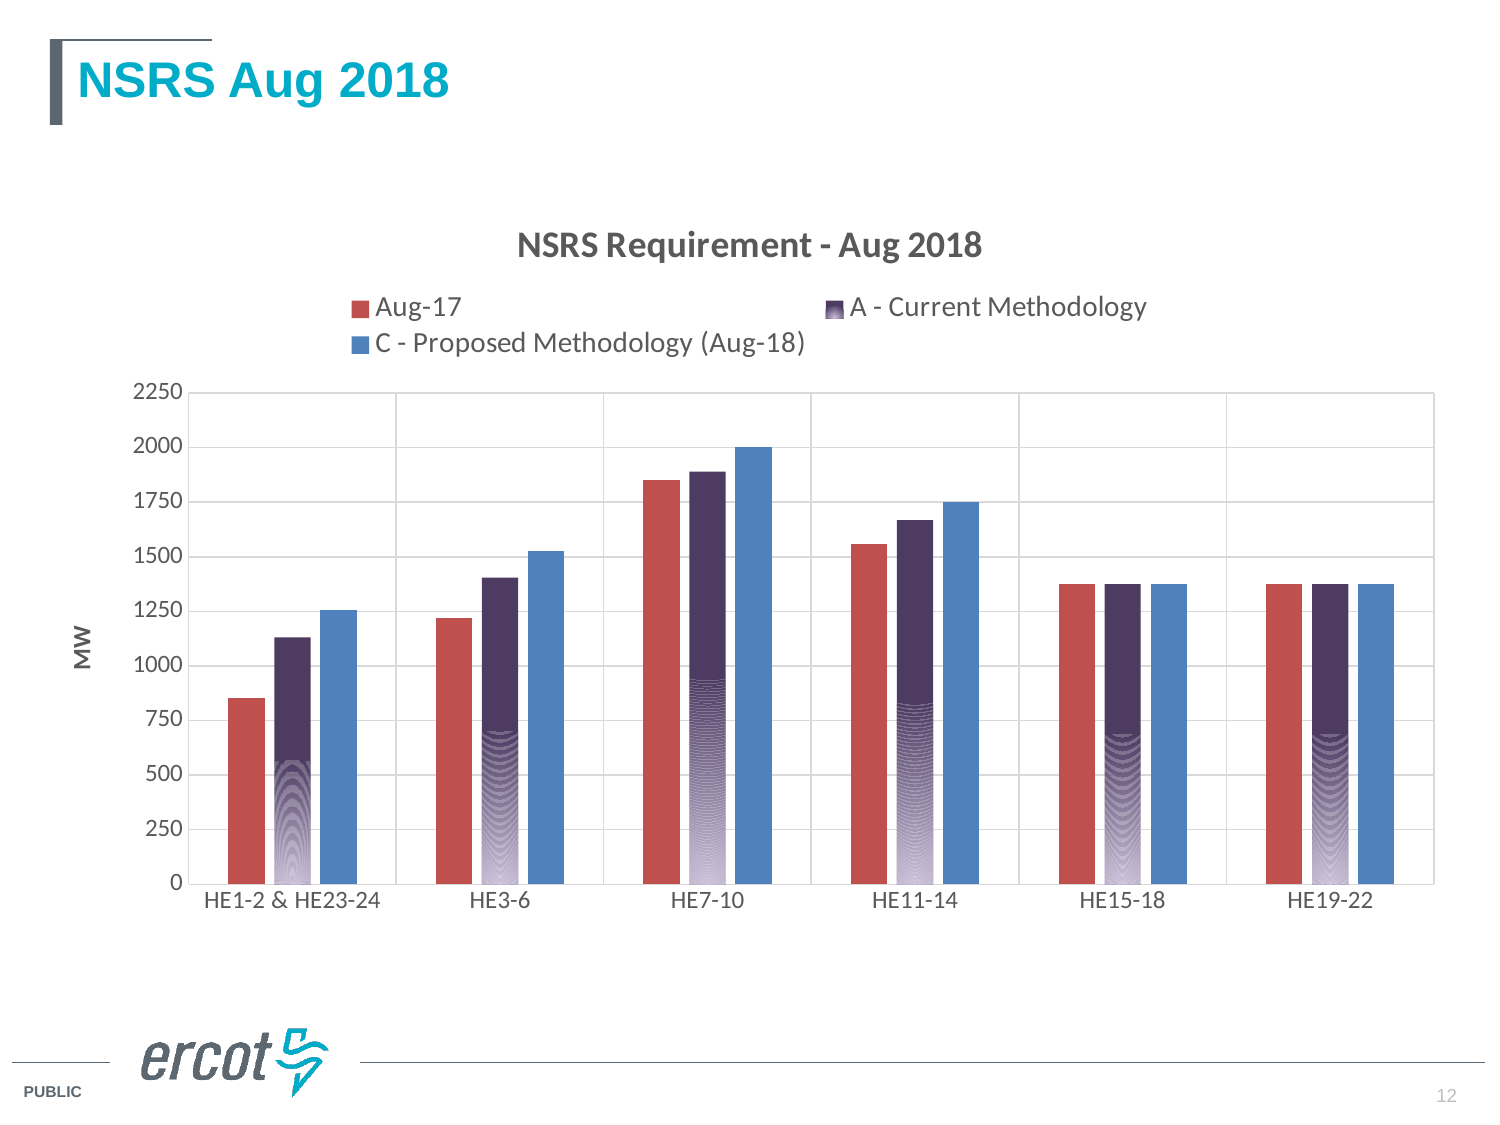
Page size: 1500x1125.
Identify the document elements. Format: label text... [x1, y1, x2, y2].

title NSRS Aug 2018 [62, 39, 1450, 125]
chart [37, 194, 1463, 931]
picture [137, 1024, 332, 1100]
